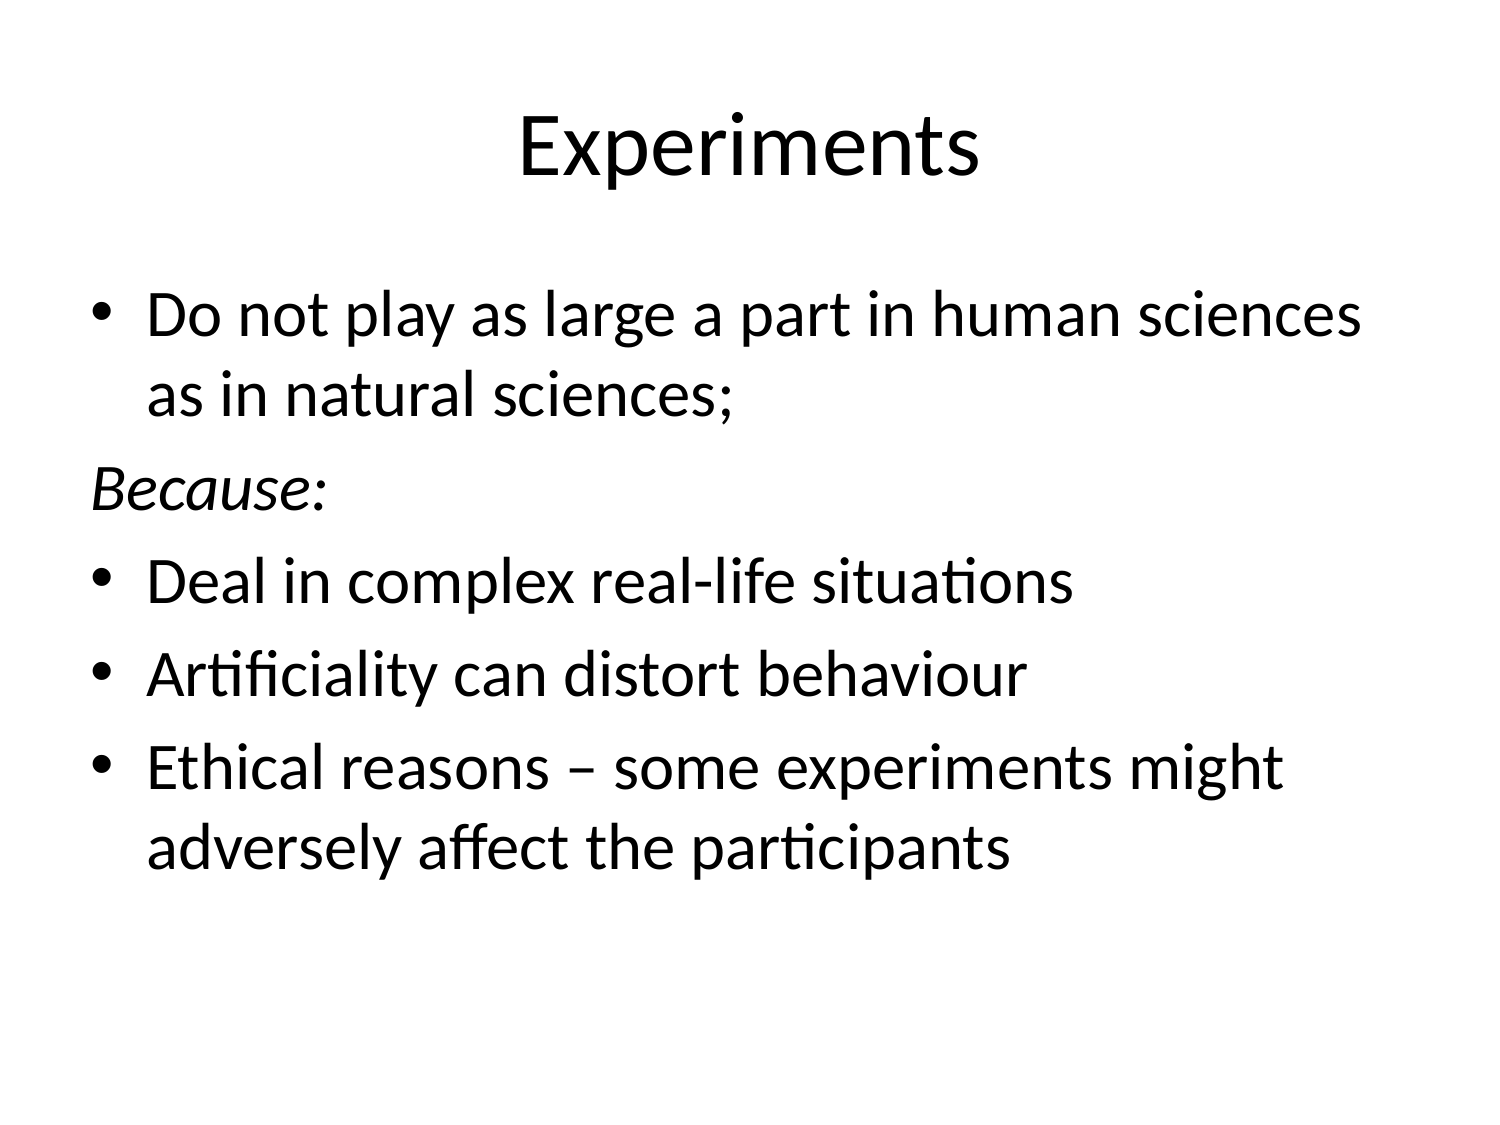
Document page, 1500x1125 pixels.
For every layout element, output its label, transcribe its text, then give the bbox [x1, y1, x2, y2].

title Experiments [75, 45, 1425, 233]
list Do not play as large a part in human sciences as in natural sciences; Because: Deal in complex real-life situations Artificiality can distort behaviour Ethical reasons – some experiments might adversely affect the participants [75, 262, 1425, 1005]
